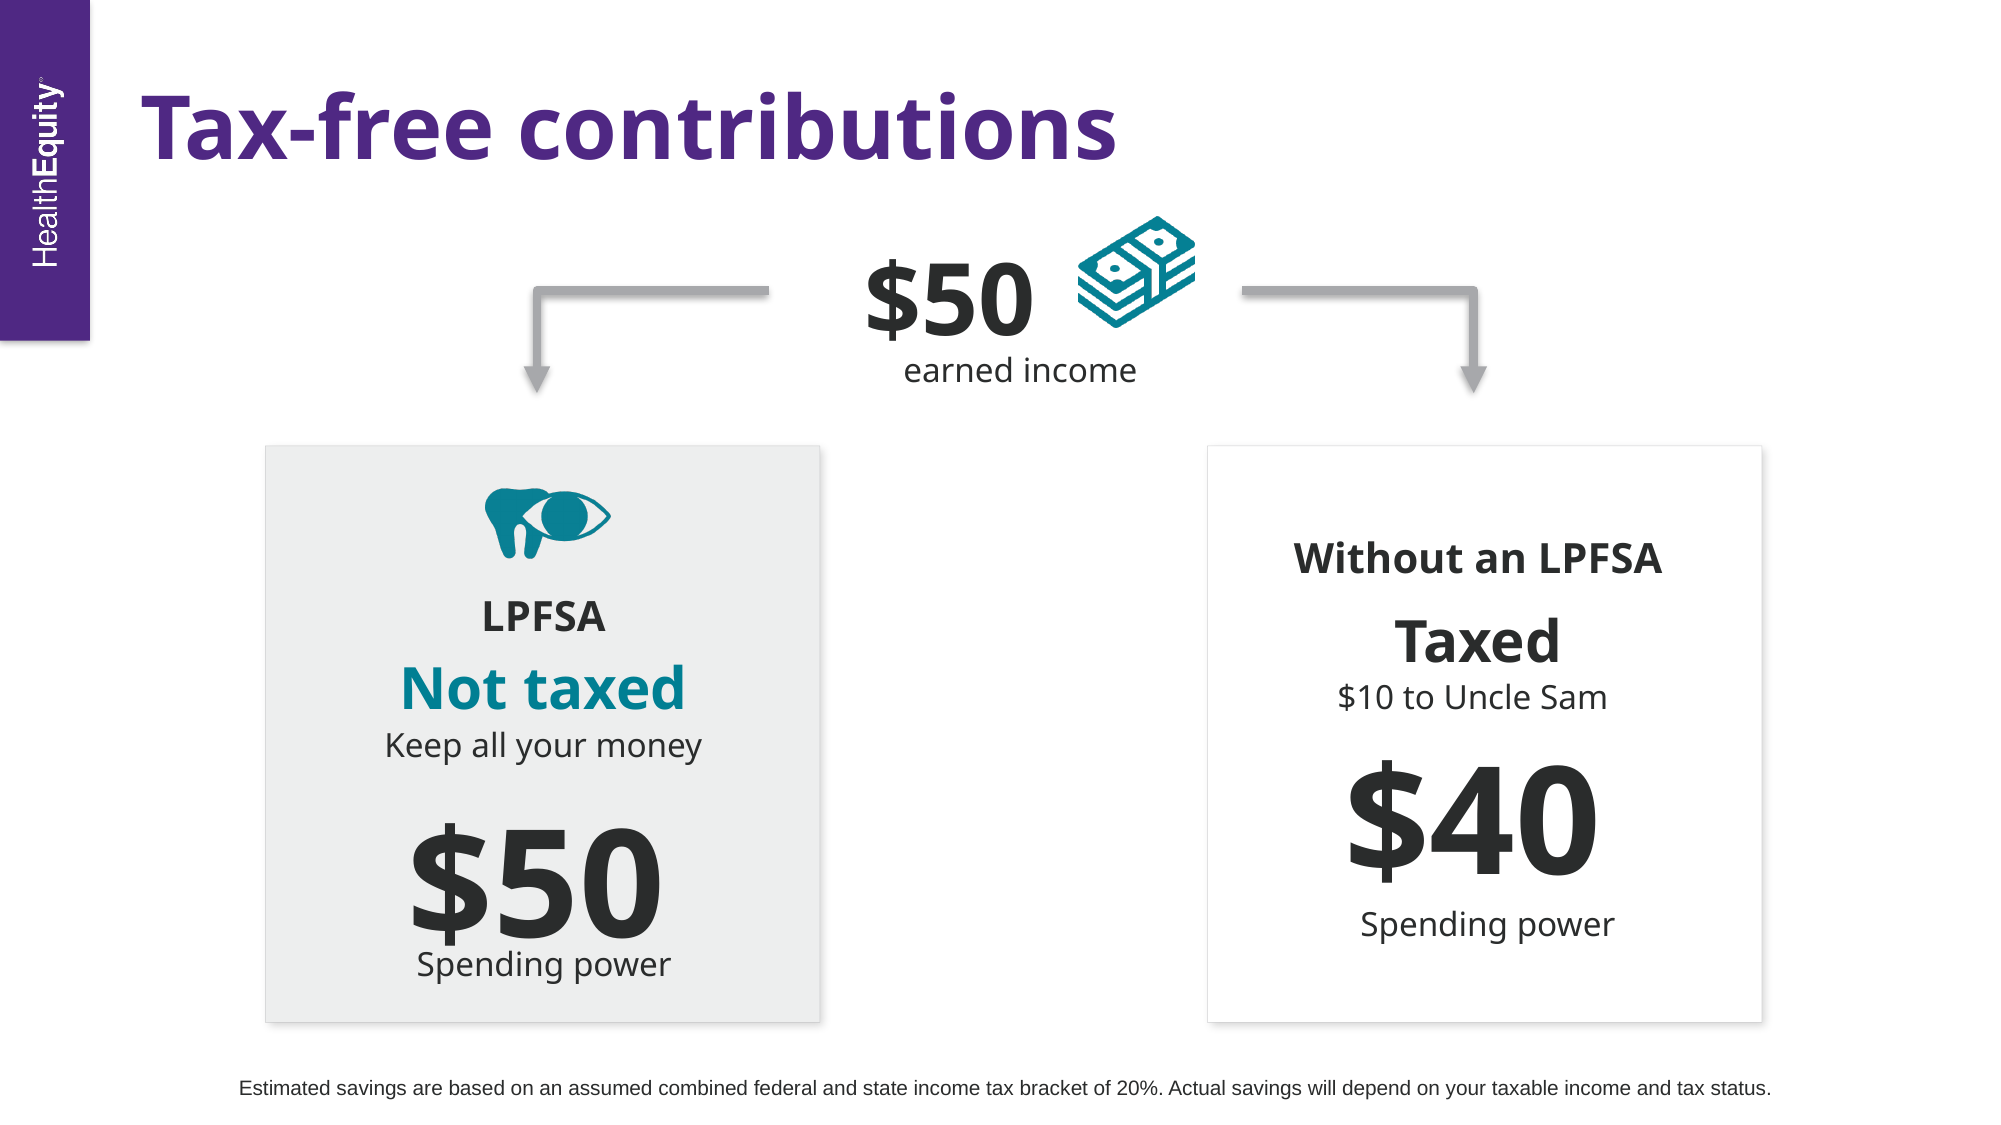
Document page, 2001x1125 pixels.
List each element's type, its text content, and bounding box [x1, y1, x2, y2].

text_box $50 [811, 192, 1088, 364]
text_box [530, 290, 769, 394]
picture [1078, 216, 1195, 328]
text_box [1242, 290, 1480, 394]
picture [485, 488, 612, 559]
title Tax-free contributions [140, 60, 1918, 171]
text_box earned income [827, 330, 1214, 397]
text_box Estimated savings are based on an assumed combined federal and state income tax bracket of 20%. Actual savings will depend on your taxable income and tax status. [223, 1067, 1879, 1107]
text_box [1188, 445, 1763, 1023]
picture [33, 78, 64, 266]
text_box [265, 445, 821, 1023]
